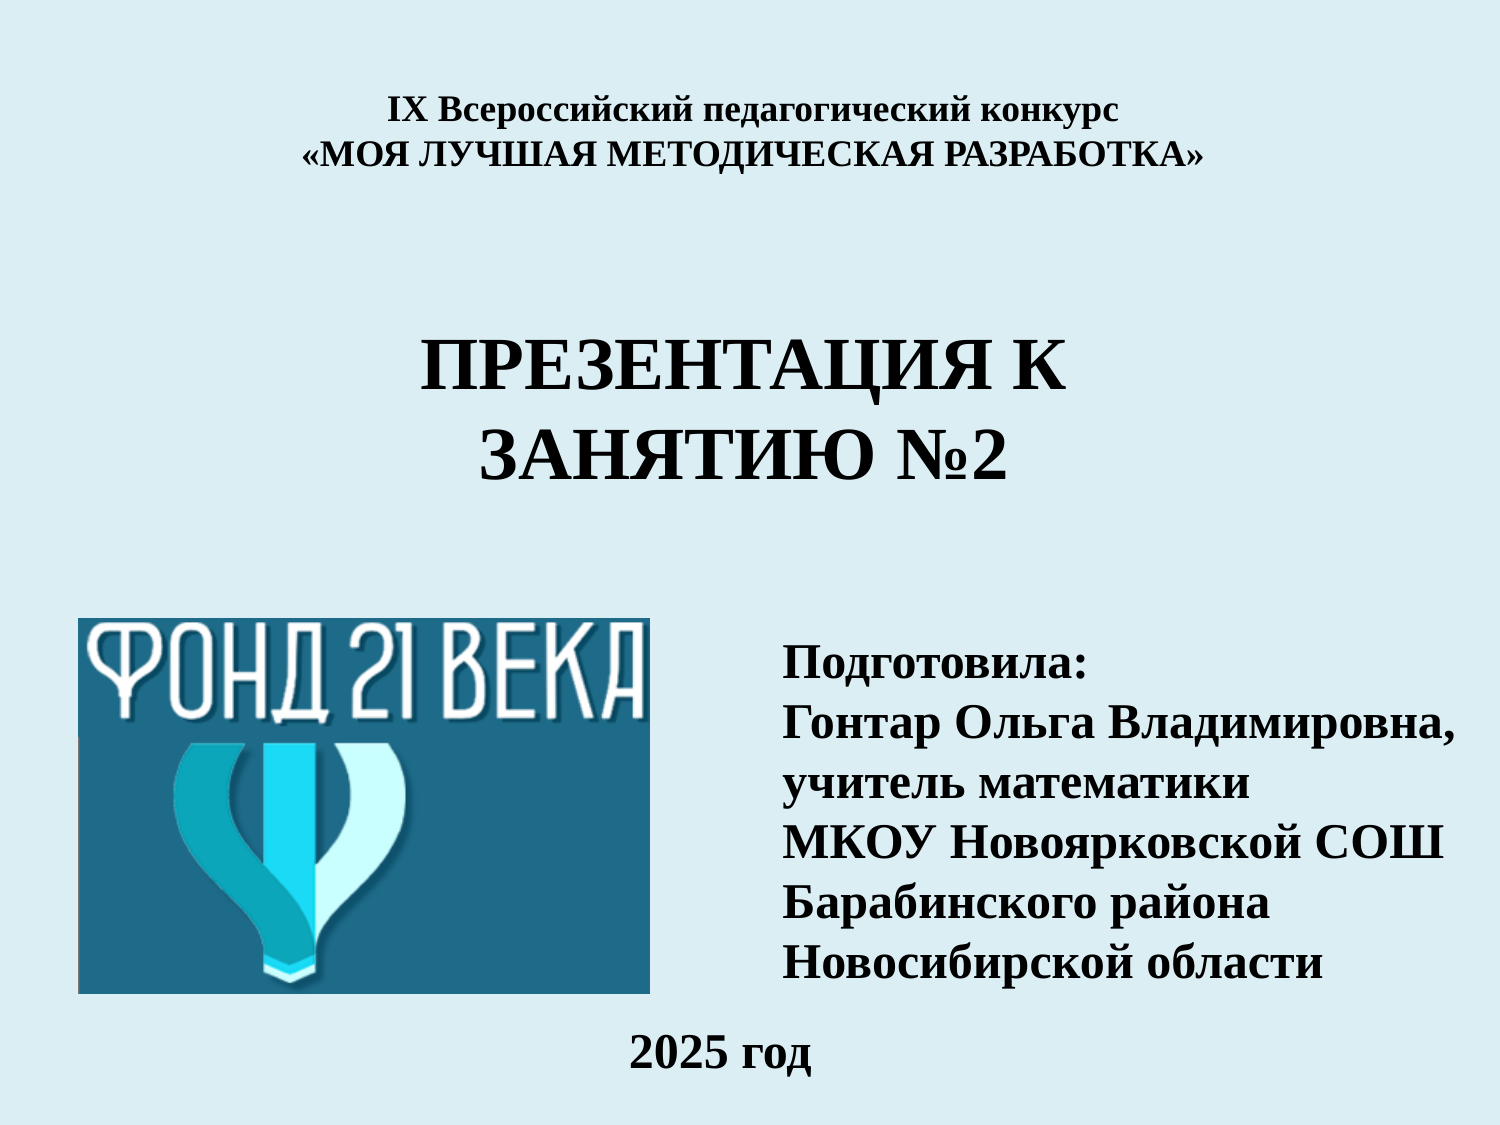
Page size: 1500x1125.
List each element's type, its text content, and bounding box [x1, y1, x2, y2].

text_box 2025 год [549, 1011, 892, 1087]
text_box IX Всероссийский педагогический конкурс «МОЯ ЛУЧШАЯ МЕТОДИЧЕСКАЯ РАЗРАБОТКА» [286, 76, 1220, 182]
text_box ПРЕЗЕНТАЦИЯ К ЗАНЯТИЮ №2 [324, 307, 1164, 502]
picture [78, 618, 650, 994]
text_box Подготовила: Гонтар Ольга Владимировна, учитель математики МКОУ Новоярковской СОШ Барабинского района Новосибирской области [767, 621, 1500, 997]
text_box [92, 255, 925, 391]
